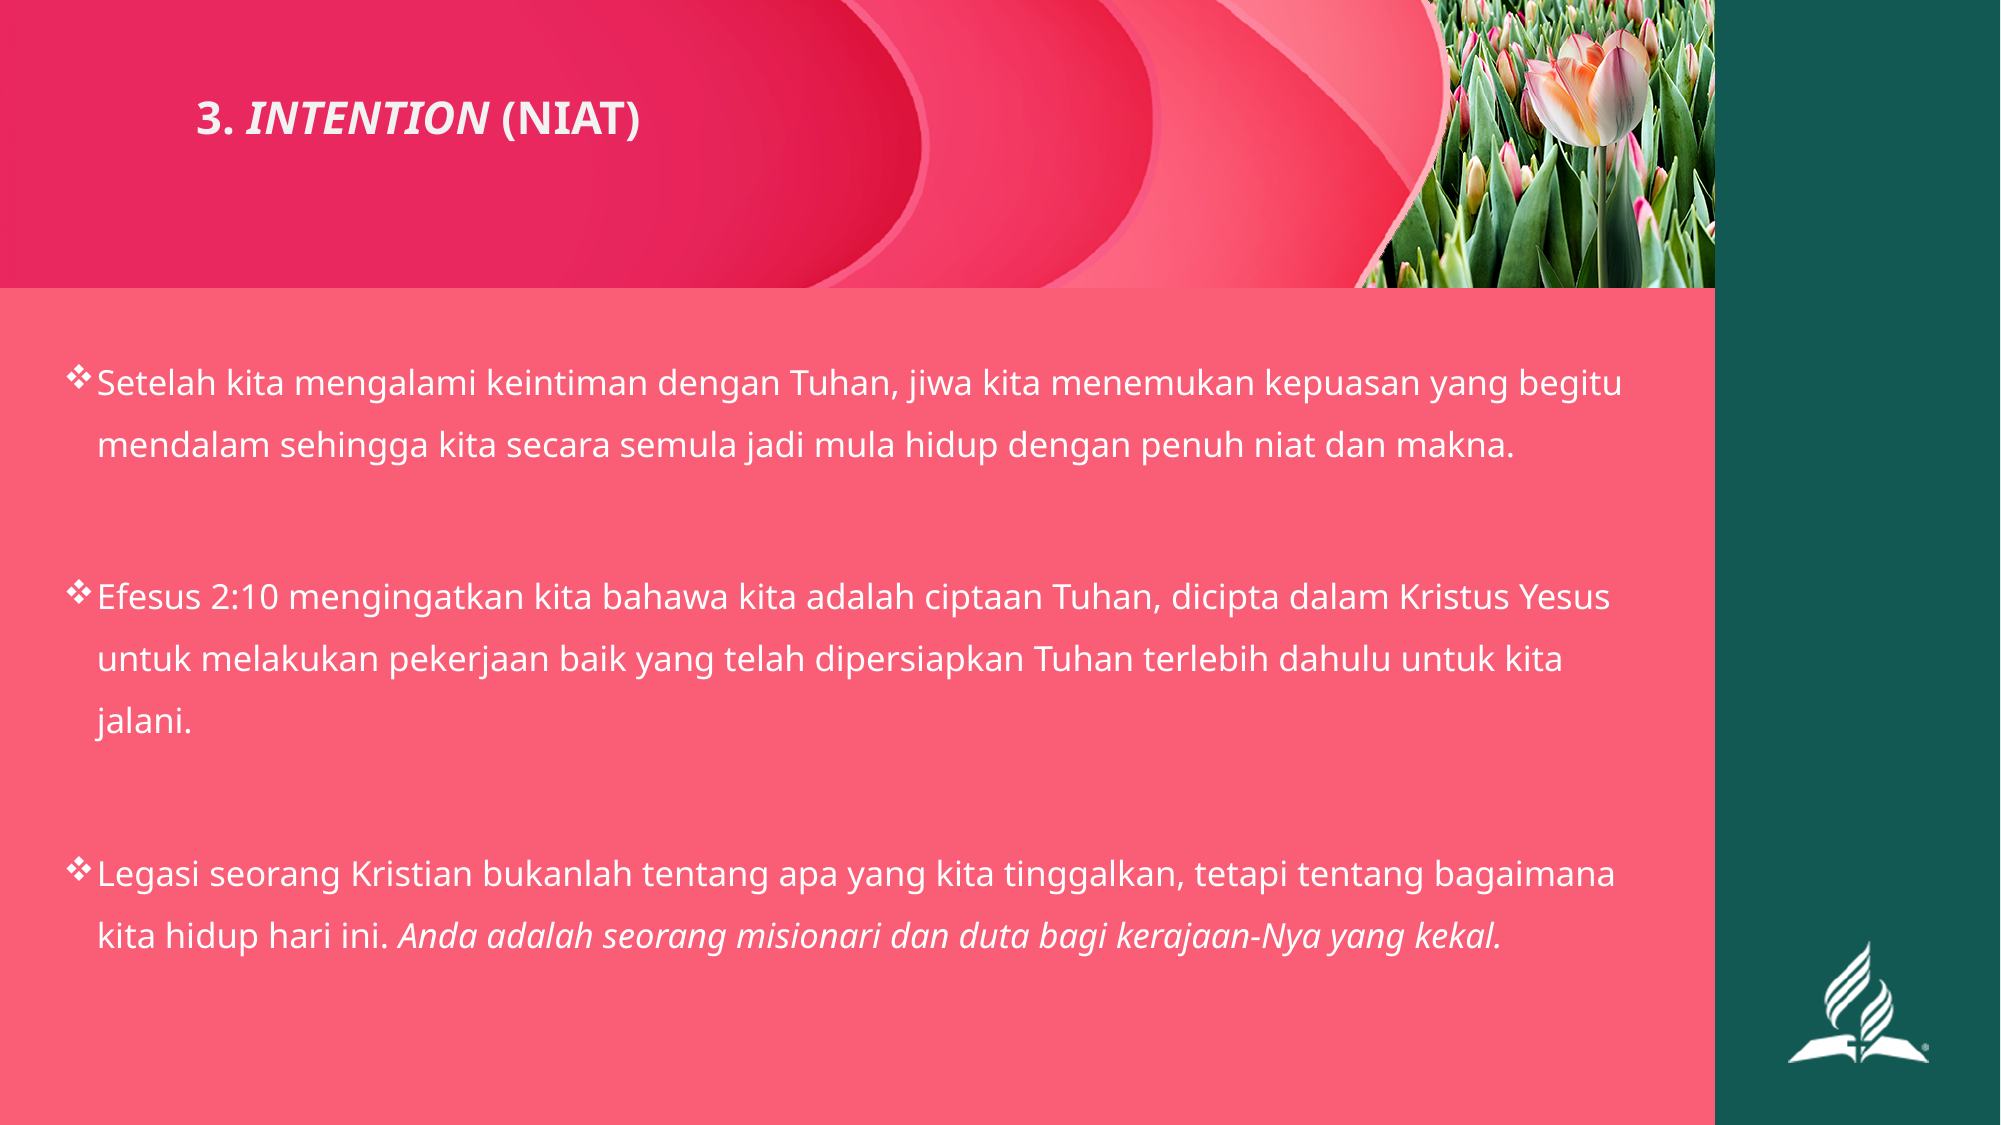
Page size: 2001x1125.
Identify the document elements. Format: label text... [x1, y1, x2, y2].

list Setelah kita mengalami keintiman dengan Tuhan, jiwa kita menemukan kepuasan yang begitu mendalam sehingga kita secara semula jadi mula hidup dengan penuh niat dan makna. Efesus 2:10 mengingatkan kita bahawa kita adalah ciptaan Tuhan, dicipta dalam Kristus Yesus untuk melakukan pekerjaan baik yang telah dipersiapkan Tuhan terlebih dahulu untuk kita jalani. Legasi seorang Kristian bukanlah tentang apa yang kita tinggalkan, tetapi tentang bagaimana kita hidup hari ini. Anda adalah seorang misionari dan duta bagi kerajaan-Nya yang kekal. [48, 287, 1649, 1022]
title 3. INTENTION (NIAT) [15, 38, 822, 221]
picture [0, 0, 2001, 1125]
